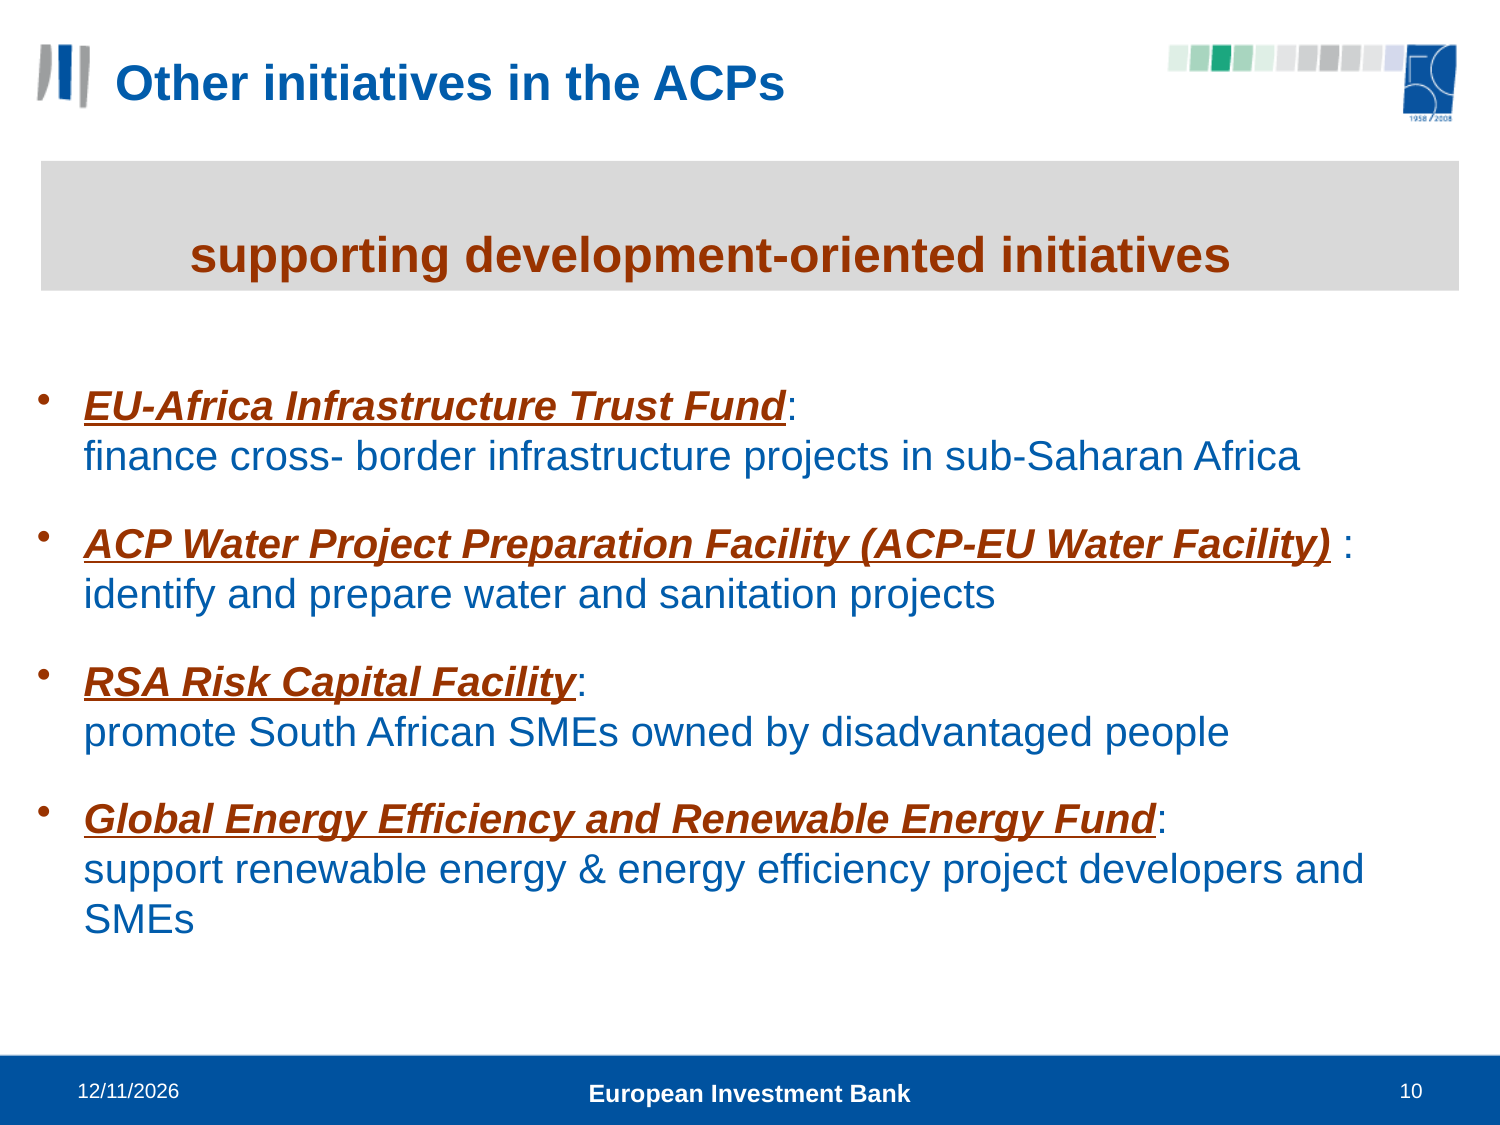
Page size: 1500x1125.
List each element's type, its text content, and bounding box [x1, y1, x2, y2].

picture [0, 0, 1500, 215]
text_box [41, 160, 1459, 215]
title Other initiatives in the ACPs [100, 42, 1282, 161]
list supporting development-oriented initiatives EU-Africa Infrastructure Trust Fund: finance cross- border infrastructure projects in sub-Saharan Africa ACP Water Project Preparation Facility (ACP-EU Water Facility) : identify and prepare water and sanitation projects RSA Risk Capital Facility: promote South African SMEs owned by disadvantaged people Global Energy Efficiency and Renewable Energy Fund: support renewable energy & energy efficiency project developers and SMEs [0, 215, 1500, 1125]
